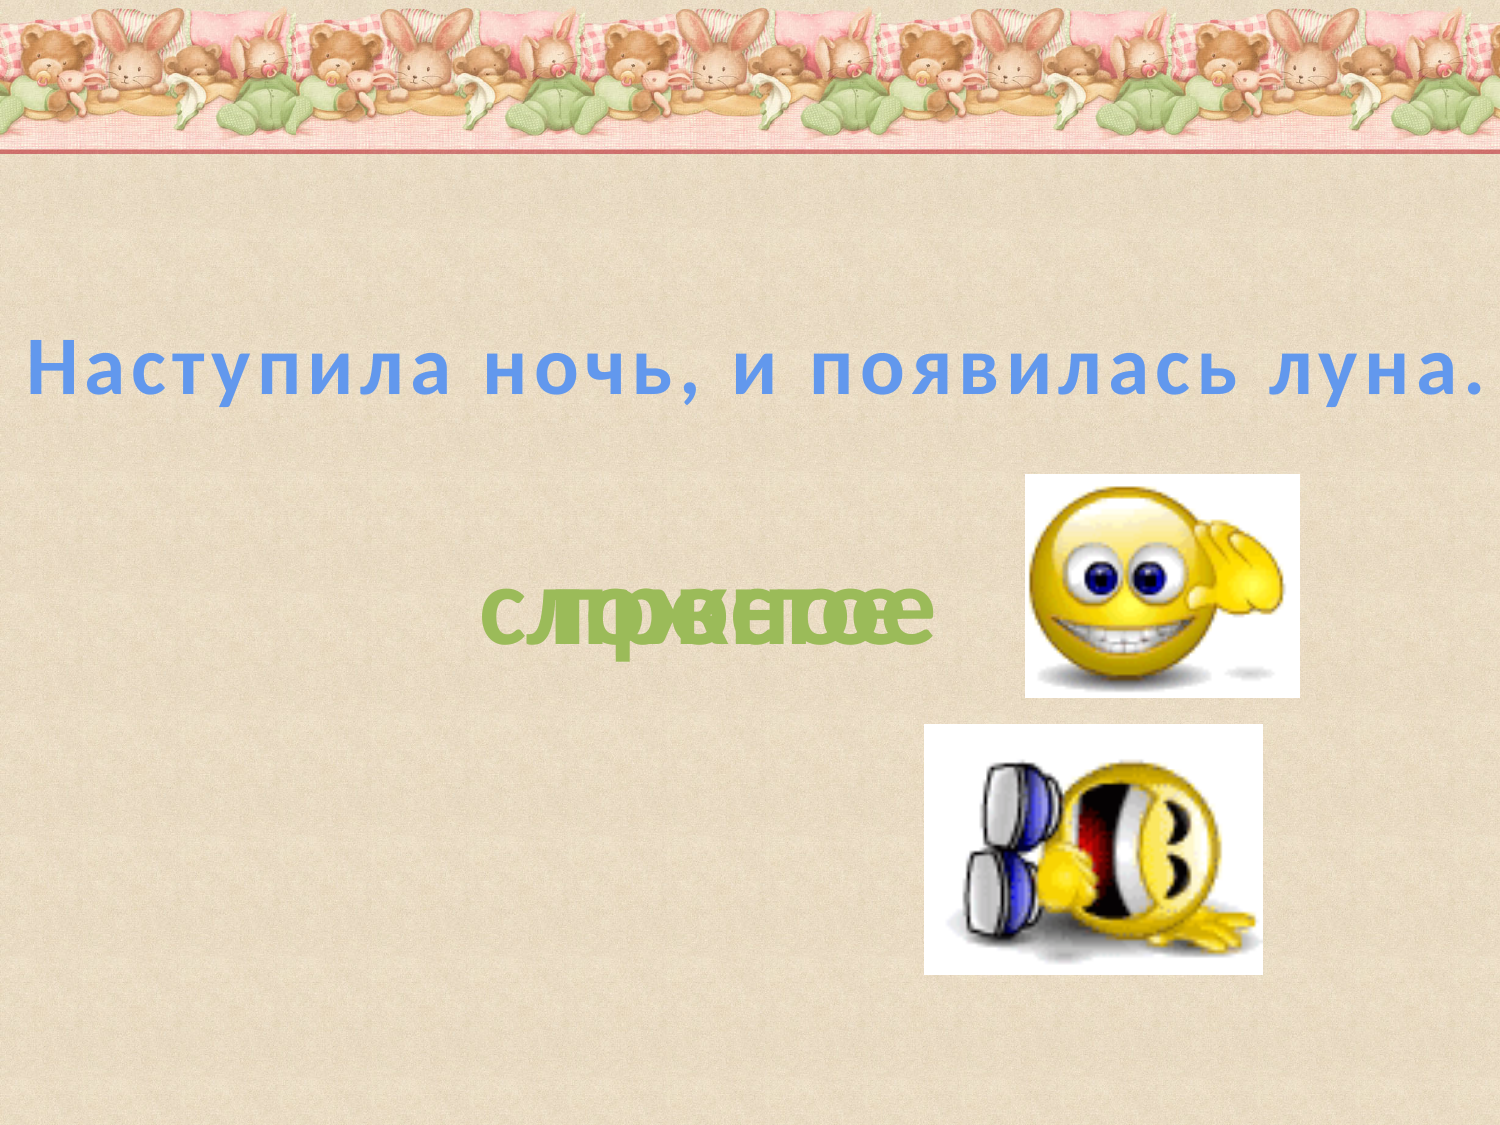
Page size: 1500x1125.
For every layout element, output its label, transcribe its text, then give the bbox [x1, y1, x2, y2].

text_box сложное [349, 524, 1019, 675]
text_box Наступила ночь, и появилась луна. [11, 274, 1500, 425]
picture [0, 0, 1500, 1125]
